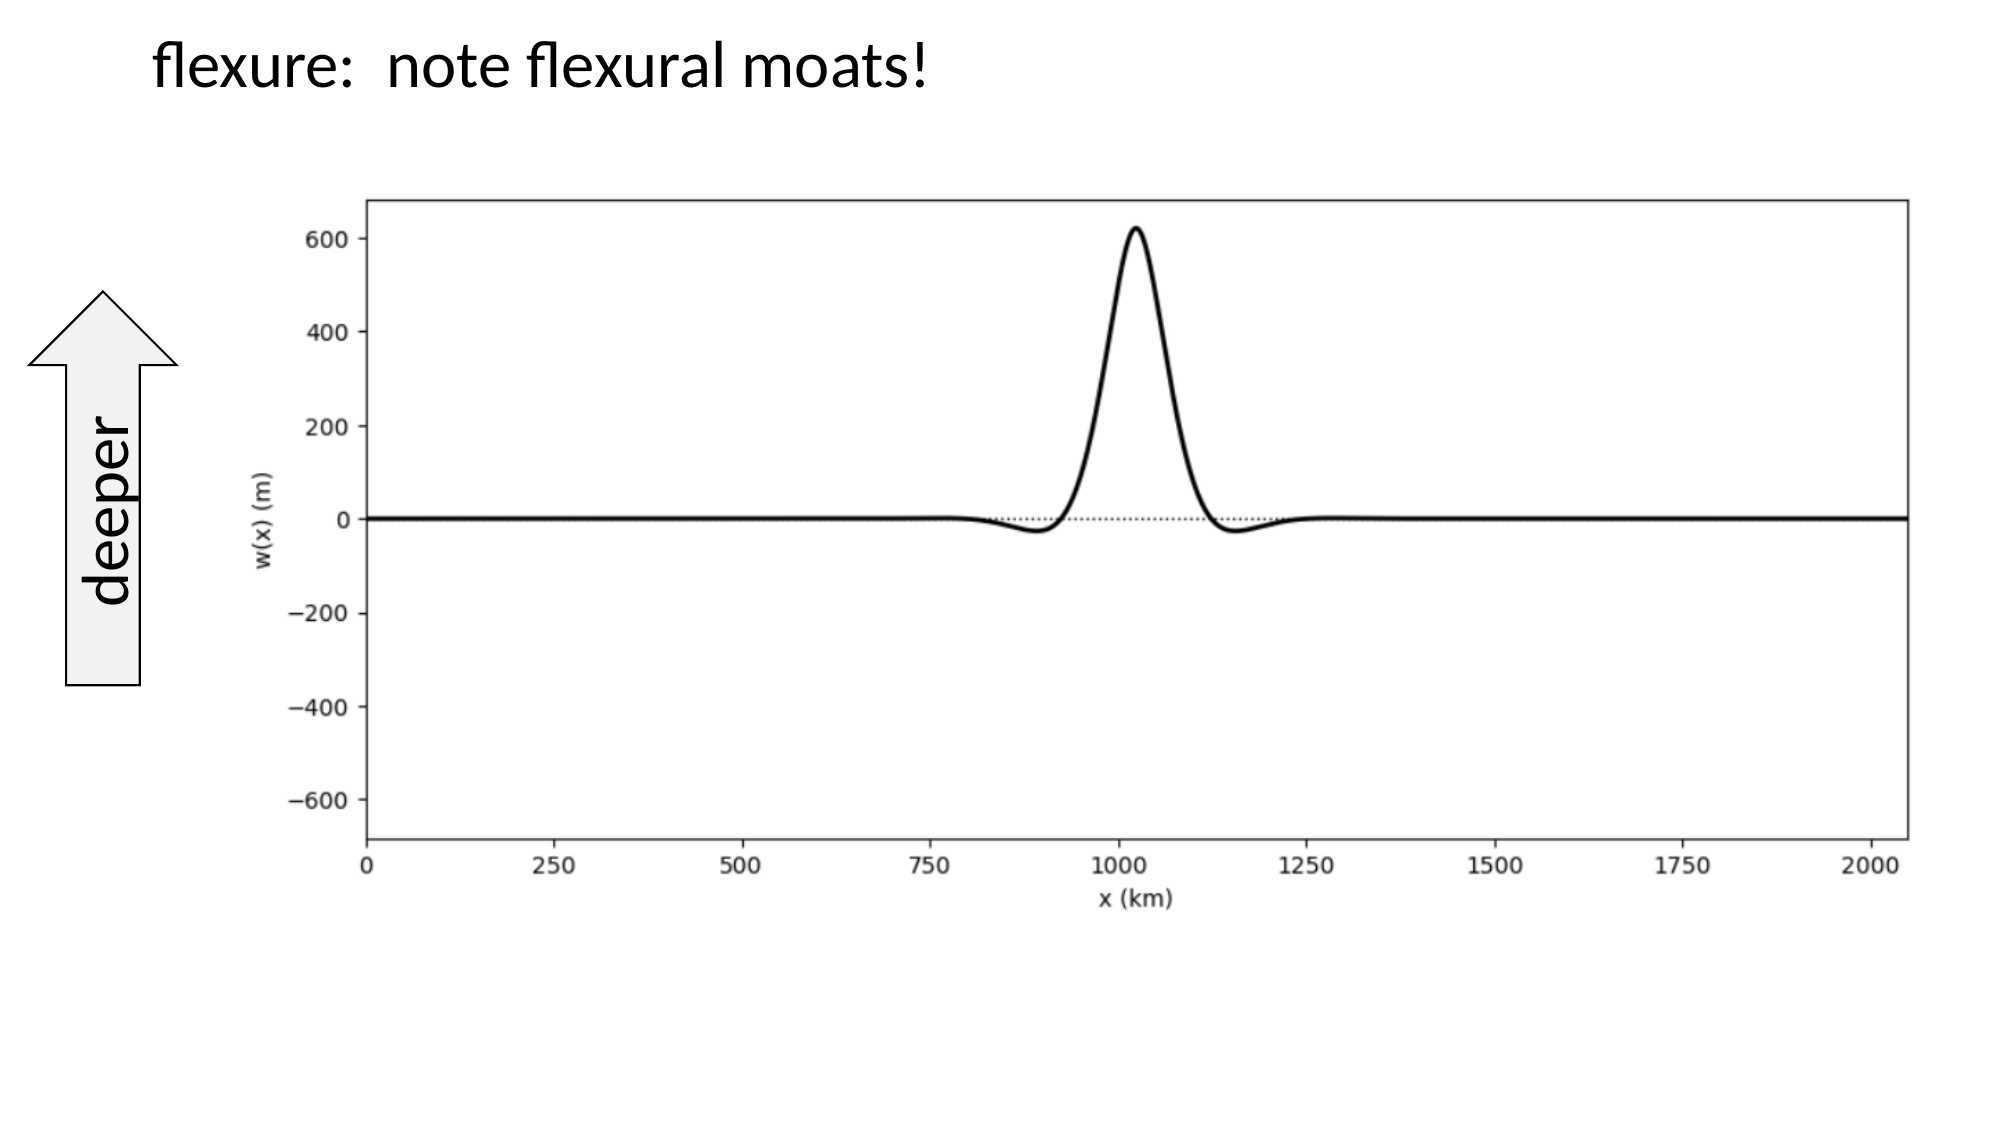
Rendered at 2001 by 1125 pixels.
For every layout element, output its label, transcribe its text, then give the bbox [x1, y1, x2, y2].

text_box [26, 289, 180, 399]
text_box [65, 623, 141, 687]
text_box deeper [54, 399, 150, 623]
text_box flexure: note flexural moats! [137, 13, 947, 109]
picture [214, 181, 1945, 922]
